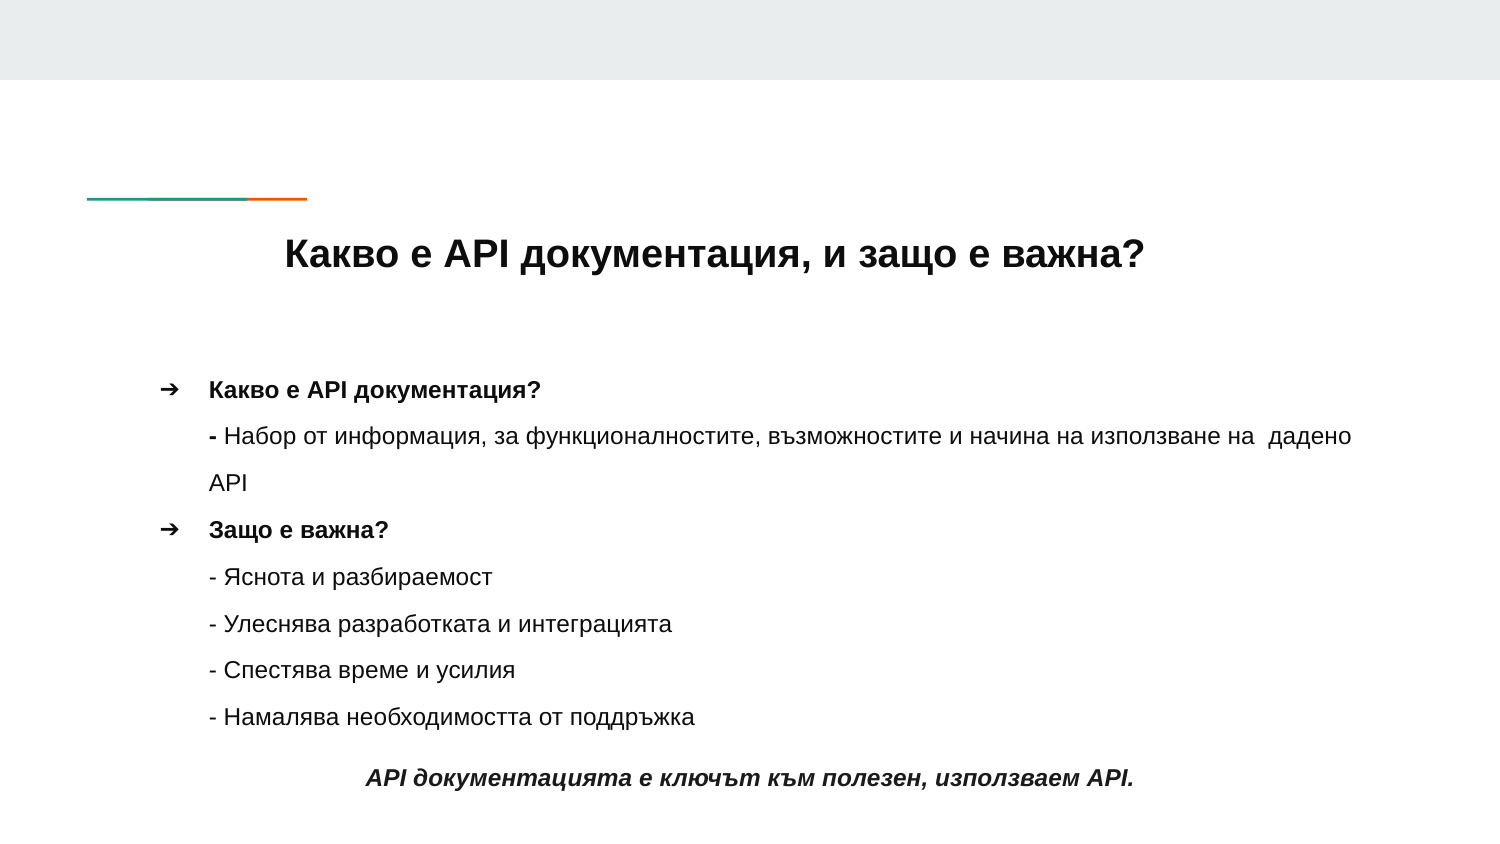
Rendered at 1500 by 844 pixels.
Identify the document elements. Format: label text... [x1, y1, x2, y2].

list Какво е API документация? - Набор от информация, за функционалностите, възможностите и начина на използване на дадено API Защо е важна? - Яснота и разбираемост - Улеснява разработката и интеграцията - Спестява време и усилия - Намалява необходимостта от поддръжка API документацията е ключът към полезен, използваем API. [119, 341, 1381, 810]
title Какво е API документация, и защo e важна? [119, 216, 1381, 305]
